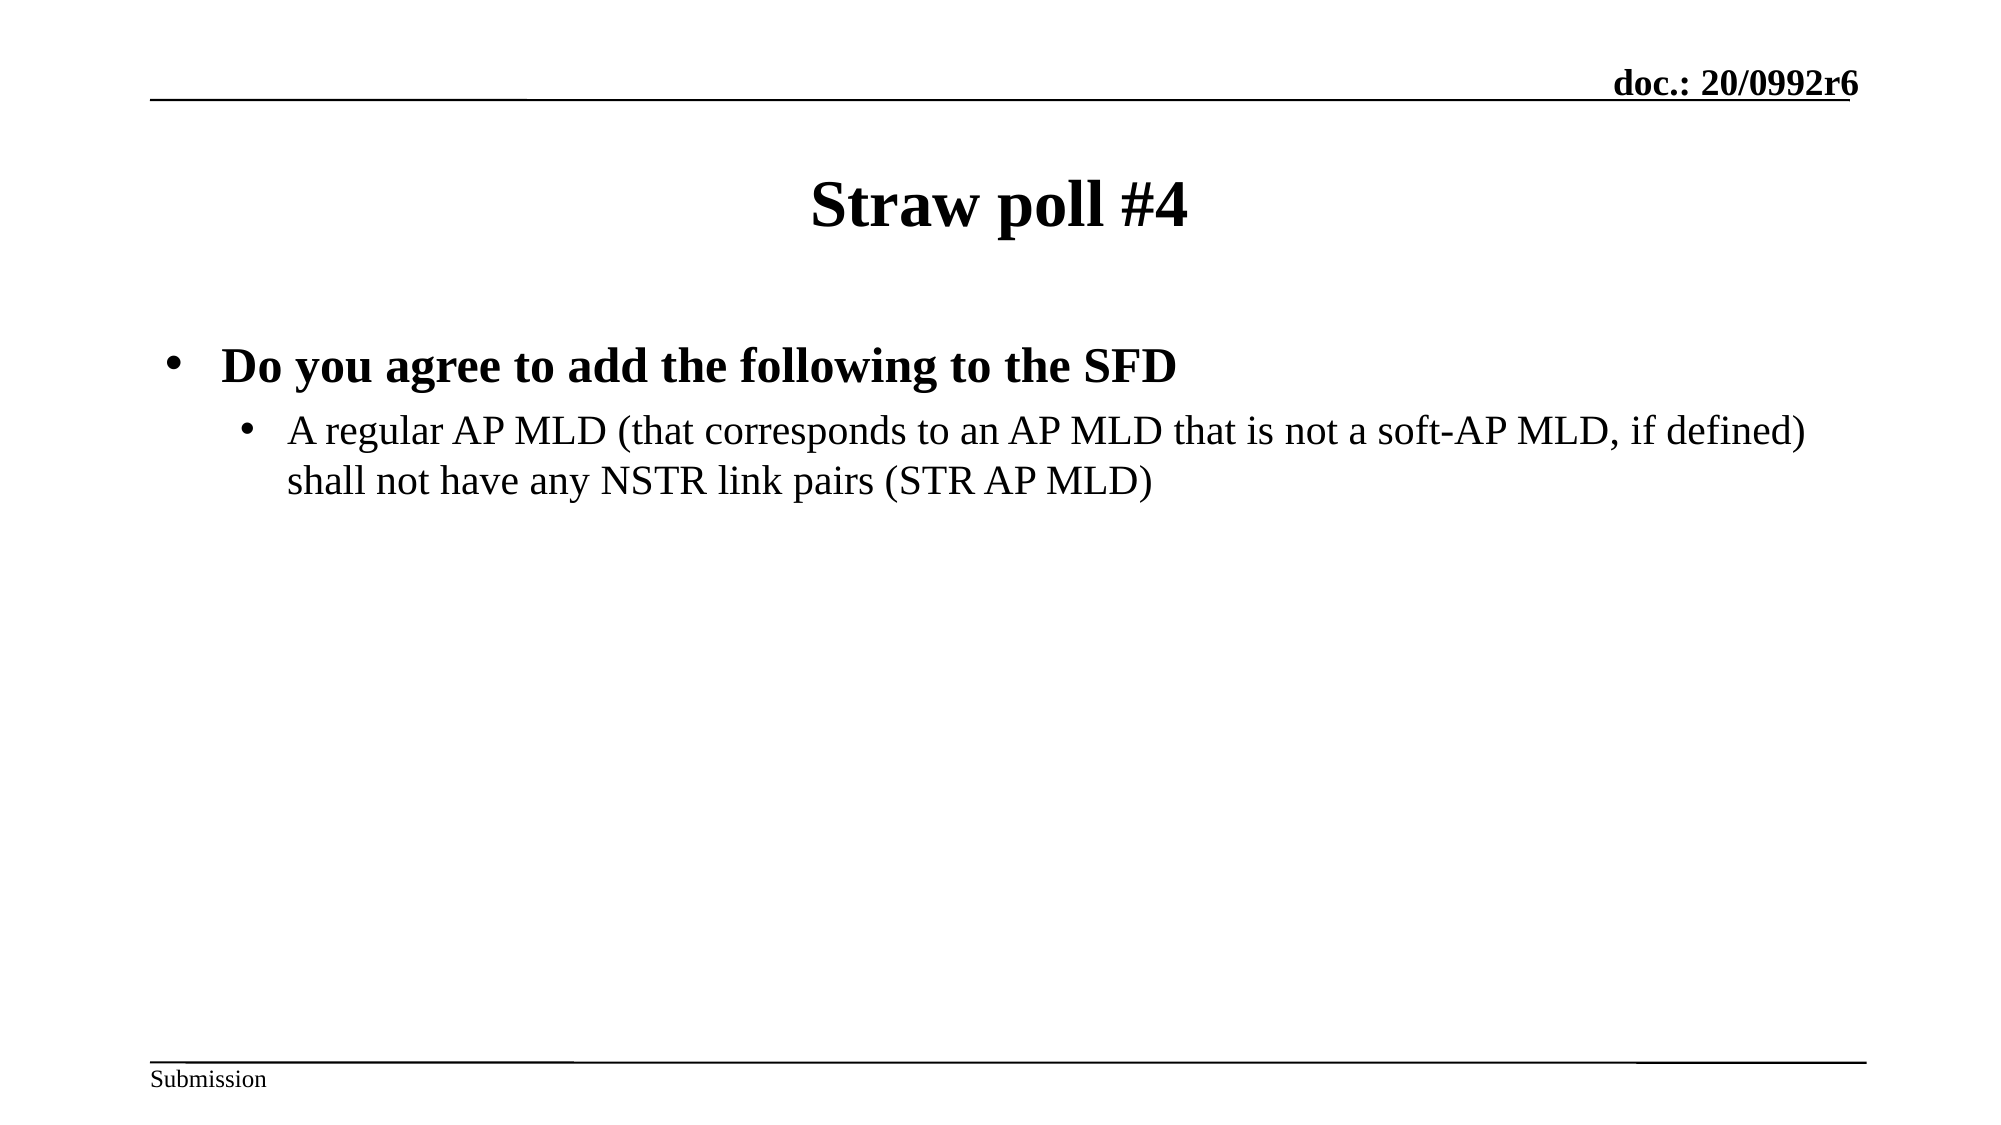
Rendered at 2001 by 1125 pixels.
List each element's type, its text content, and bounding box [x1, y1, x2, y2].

title Straw poll #4 [149, 112, 1850, 288]
list Do you agree to add the following to the SFD A regular AP MLD (that corresponds to an AP MLD that is not a soft-AP MLD, if defined) shall not have any NSTR link pairs (STR AP MLD) [149, 324, 1850, 1000]
